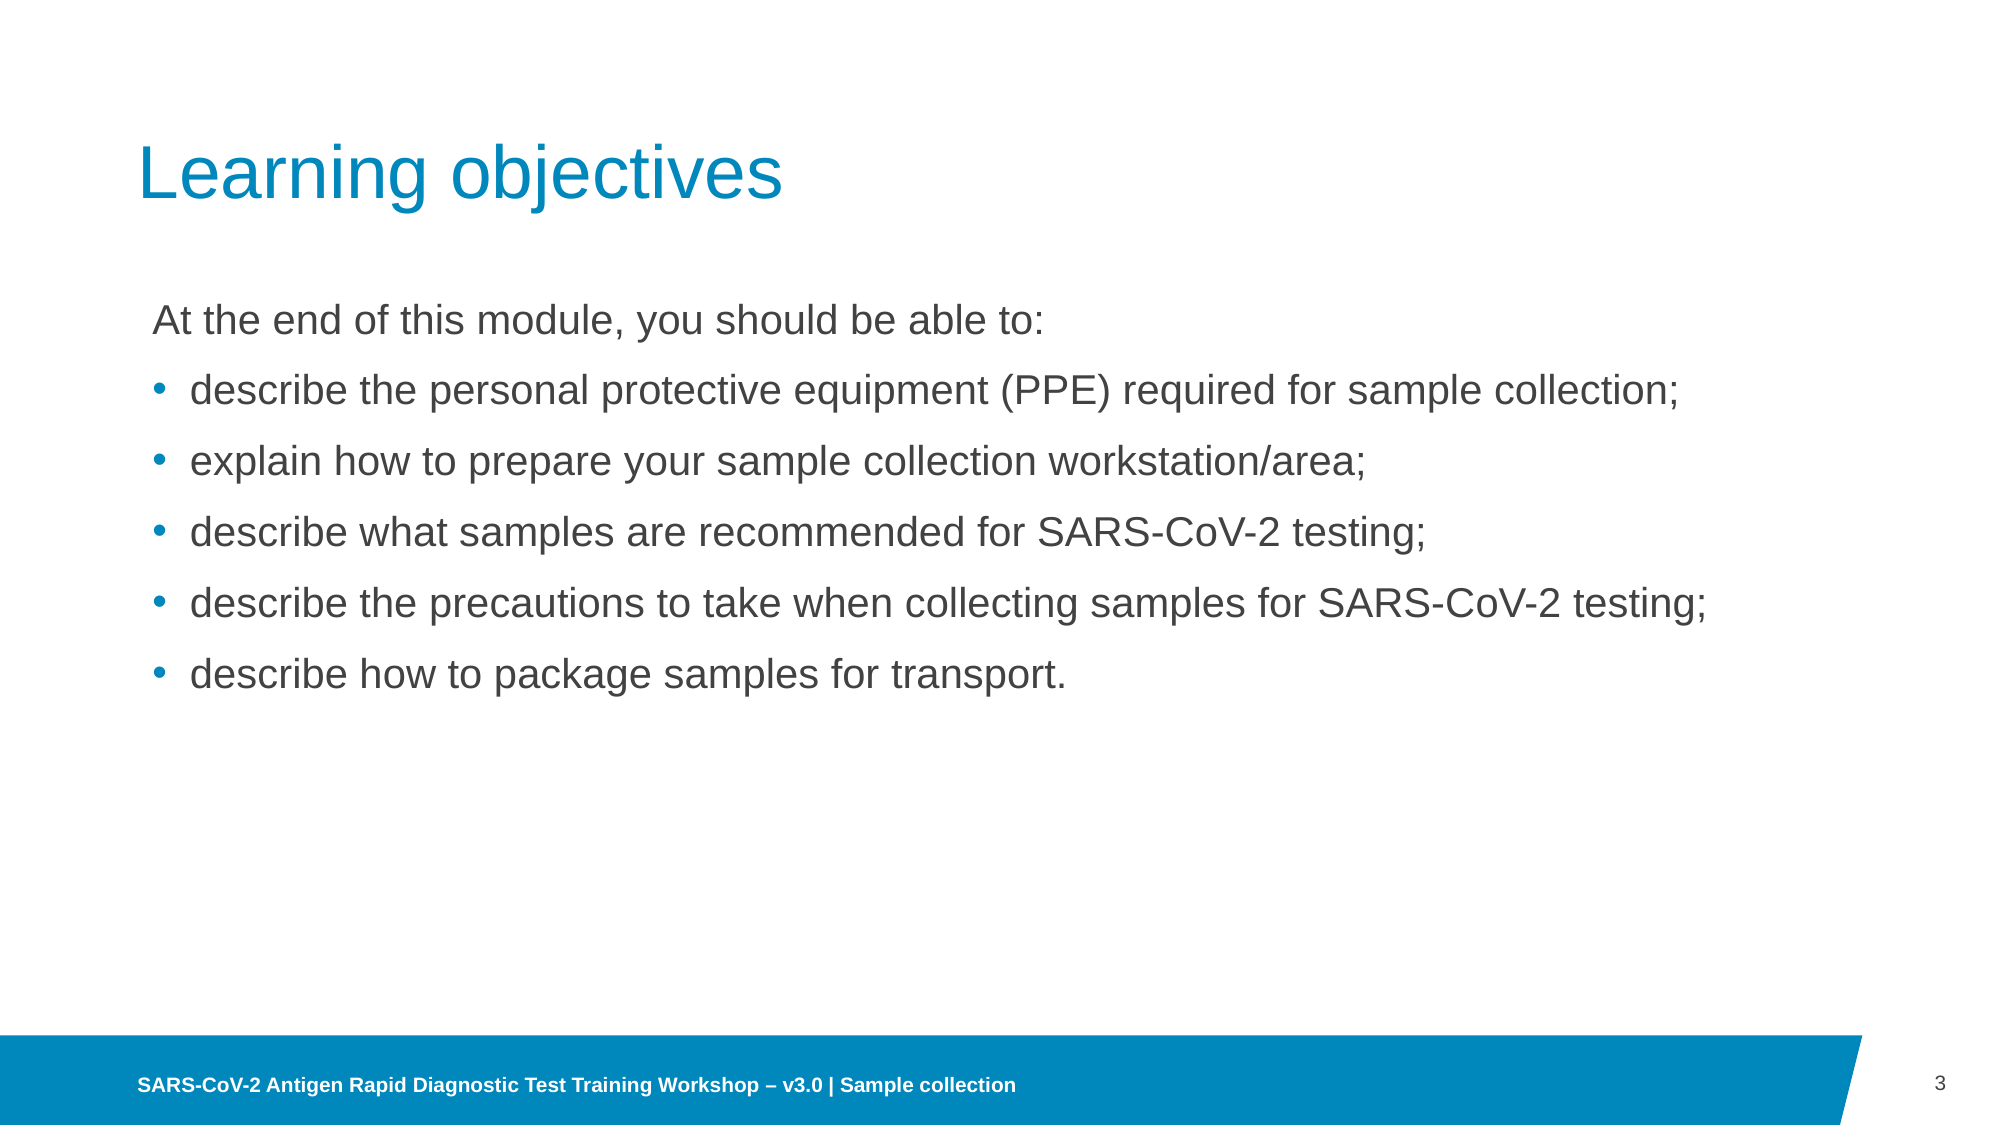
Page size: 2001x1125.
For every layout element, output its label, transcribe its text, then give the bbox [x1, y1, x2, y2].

list At the end of this module, you should be able to: describe the personal protective equipment (PPE) required for sample collection; explain how to prepare your sample collection workstation/area; describe what samples are recommended for SARS-CoV-2 testing; describe the precautions to take when collecting samples for SARS-CoV-2 testing; describe how to package samples for transport. [137, 284, 1863, 1014]
footer SARS-CoV-2 Antigen Rapid Diagnostic Test Training Workshop – v3.0 | Sample collection [137, 1042, 1338, 1125]
title Learning objectives [137, 59, 1863, 215]
slide_number 3 [1862, 1035, 1947, 1125]
